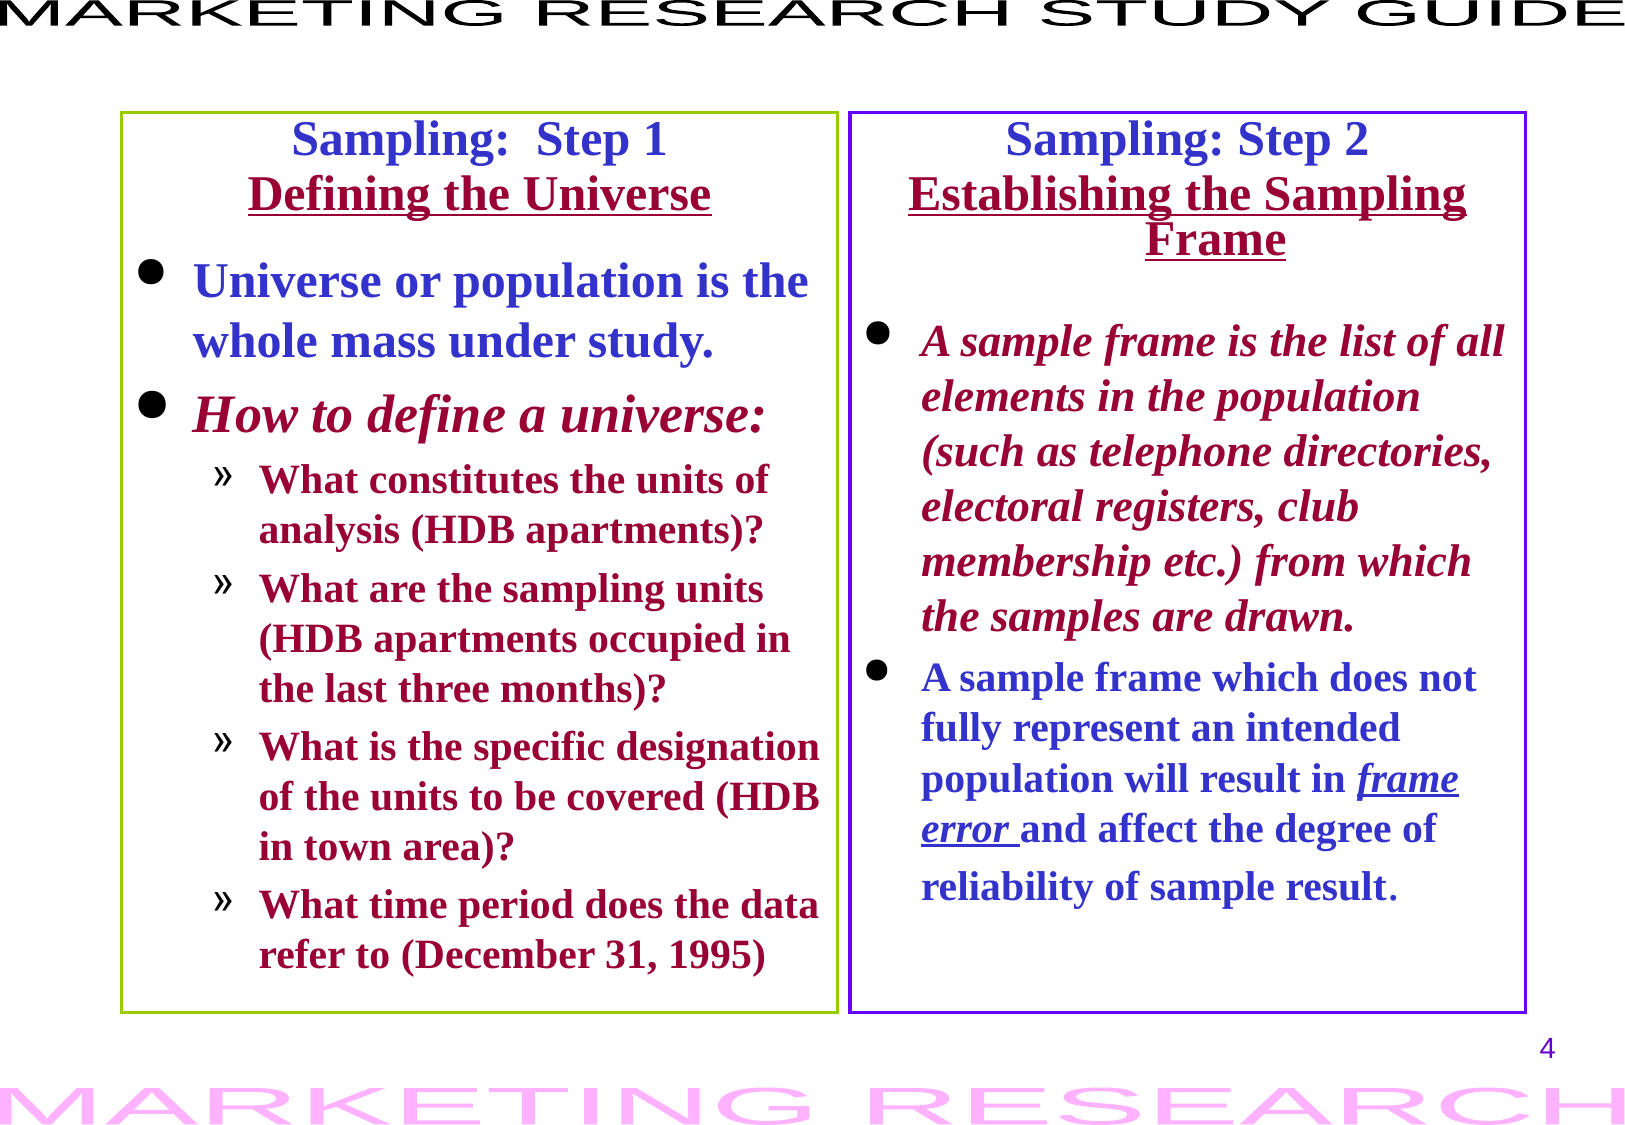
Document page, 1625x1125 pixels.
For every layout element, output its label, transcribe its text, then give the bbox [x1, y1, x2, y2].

list Sampling: Step 1 Defining the Universe Universe or population is the whole mass under study. How to define a universe: What constitutes the units of analysis (HDB apartments)? What are the sampling units (HDB apartments occupied in the last three months)? What is the specific designation of the units to be covered (HDB in town area)? What time period does the data refer to (December 31, 1995) [121, 111, 838, 1013]
list Sampling: Step 2 Establishing the Sampling Frame A sample frame is the list of all elements in the population (such as telephone directories, electoral registers, club membership etc.) from which the samples are drawn. A sample frame which does not fully represent an intended population will result in frame error and affect the degree of reliability of sample result. [849, 111, 1526, 1013]
